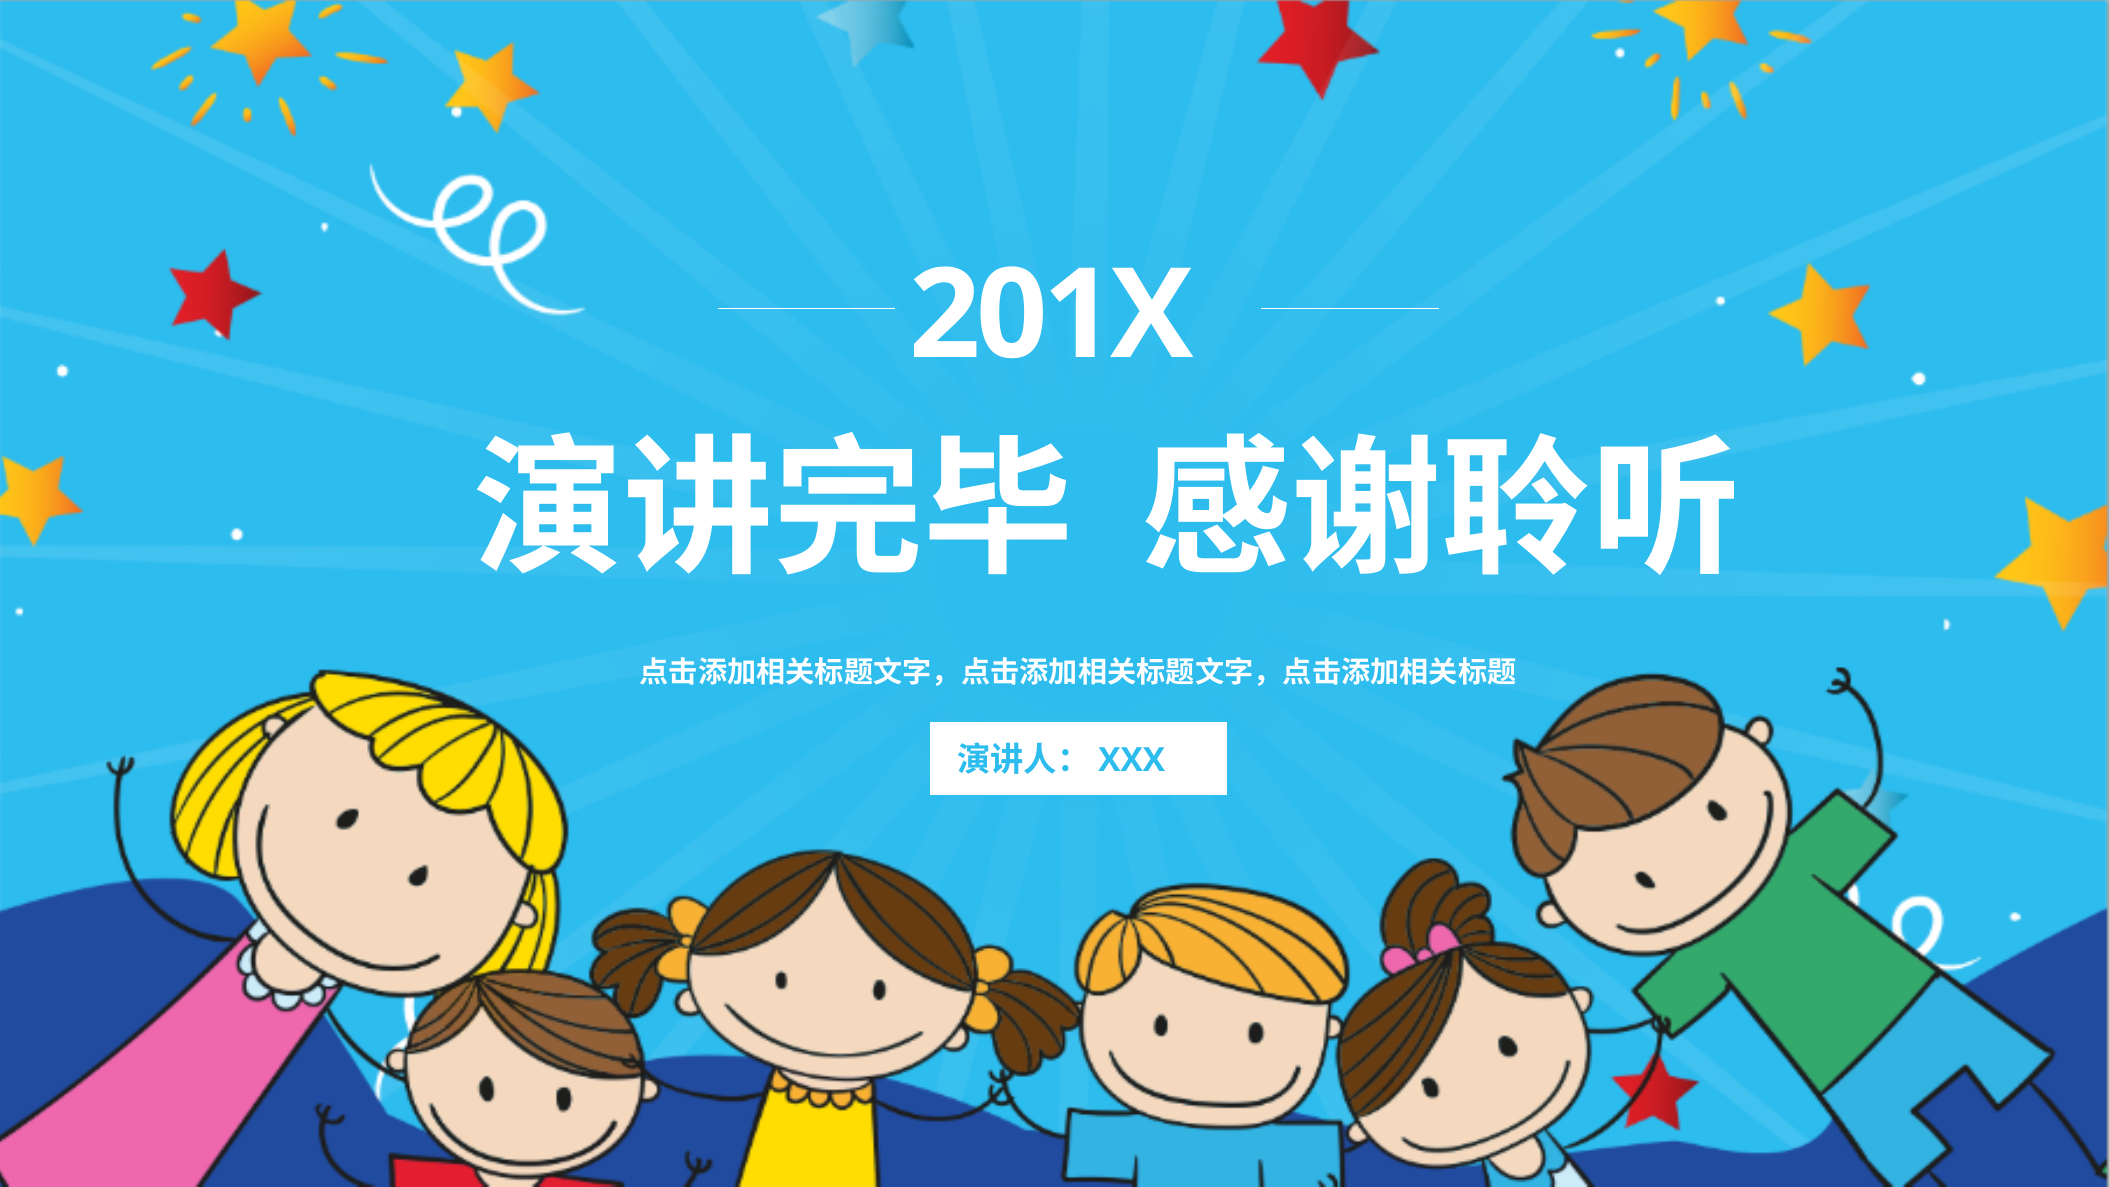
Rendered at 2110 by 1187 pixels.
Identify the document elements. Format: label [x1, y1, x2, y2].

text_box [718, 224, 1439, 392]
text_box [930, 722, 1226, 794]
picture [0, 0, 2110, 1187]
